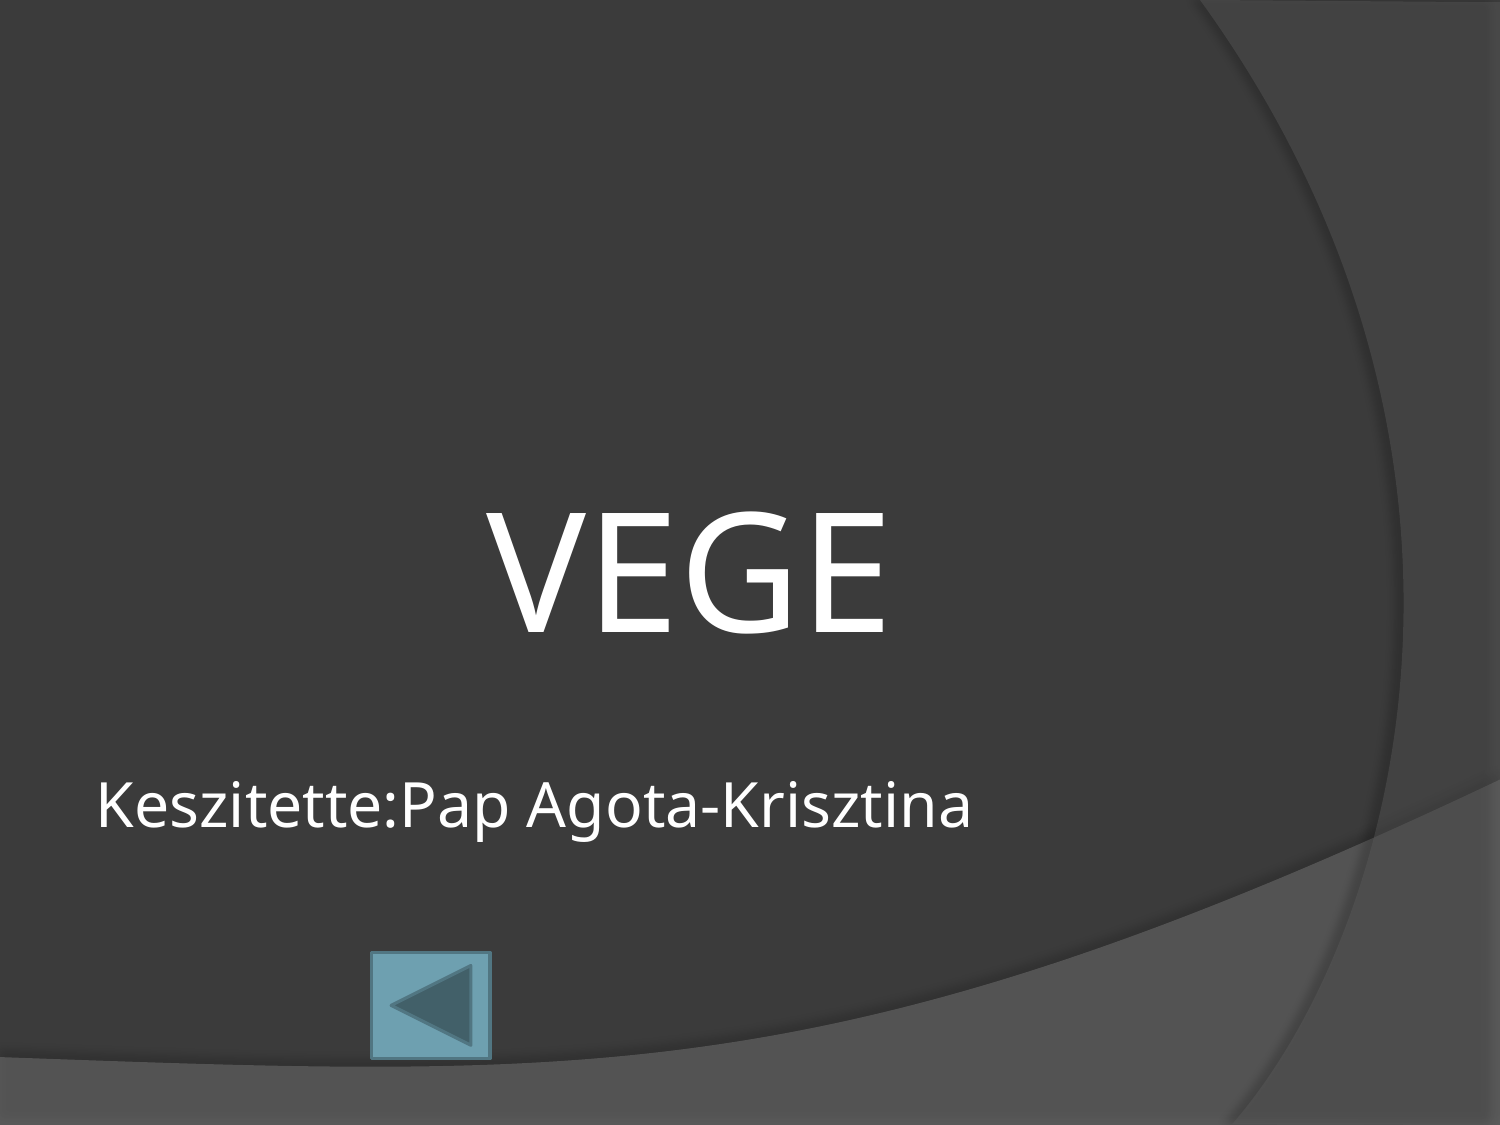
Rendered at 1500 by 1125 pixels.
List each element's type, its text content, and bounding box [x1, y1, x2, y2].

list VEGE Keszitette:Pap Agota-Krisztina [75, 262, 1300, 1005]
text_box [370, 951, 492, 1060]
